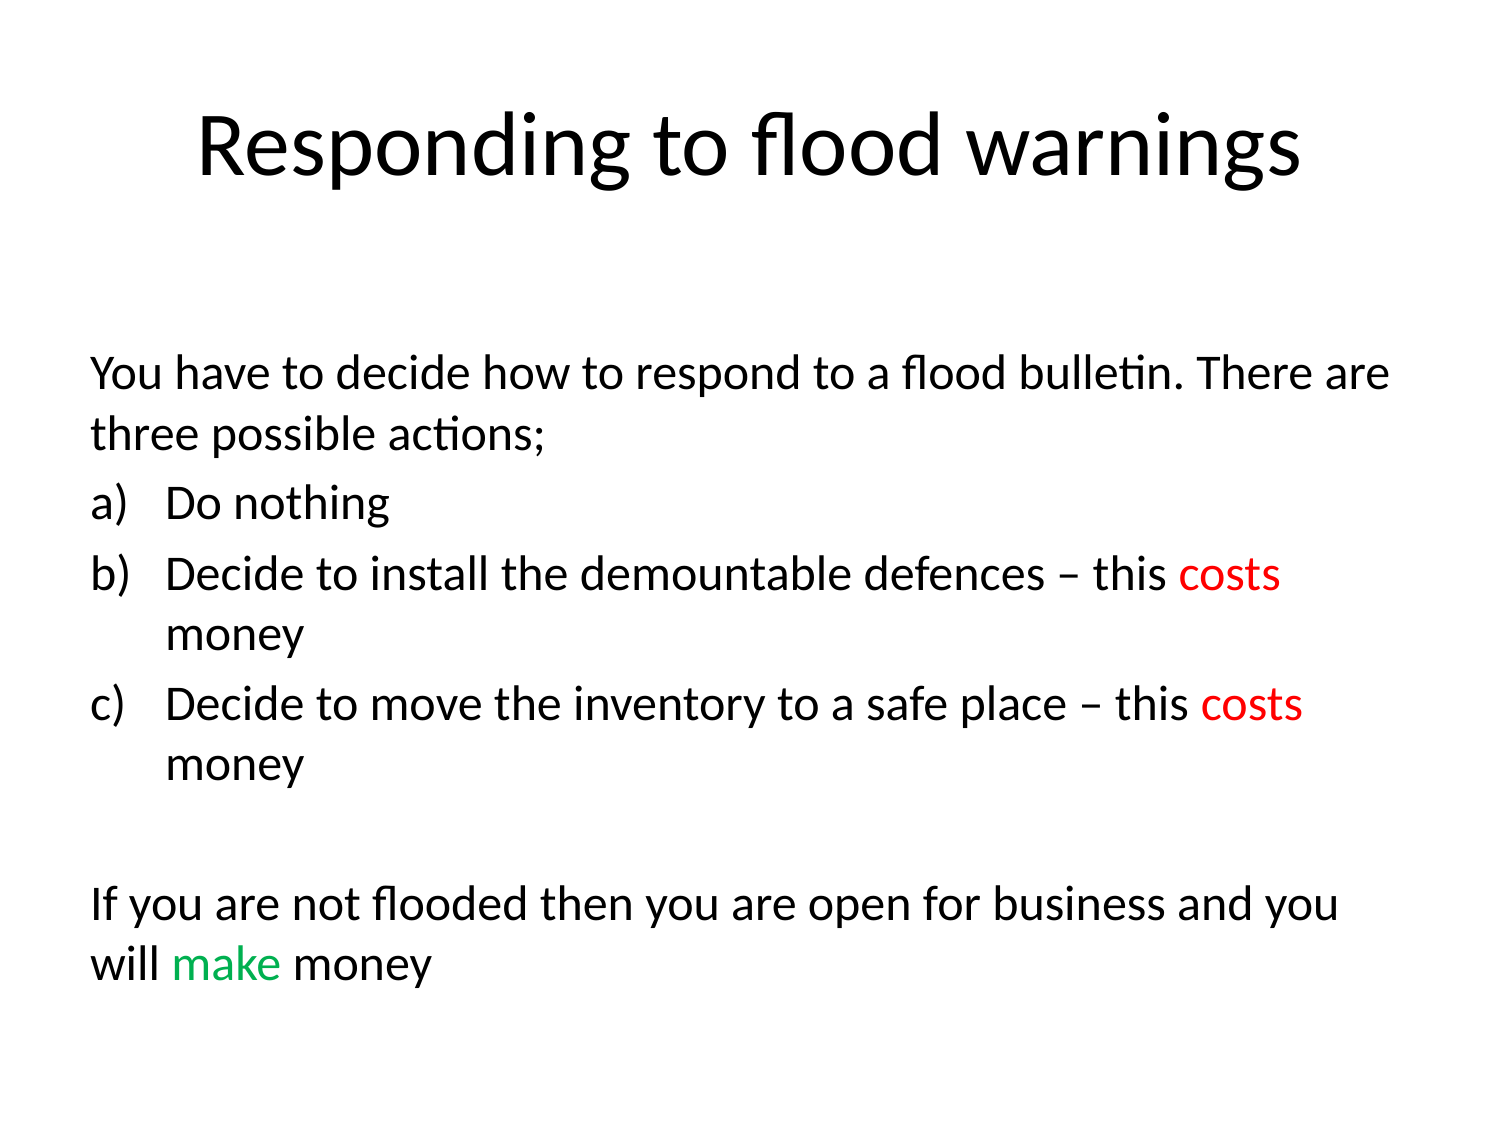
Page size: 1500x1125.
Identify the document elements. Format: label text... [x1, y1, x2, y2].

list You have to decide how to respond to a flood bulletin. There are three possible actions; Do nothing Decide to install the demountable defences – this costs money Decide to move the inventory to a safe place – this costs money If you are not flooded then you are open for business and you will make money [75, 262, 1425, 1005]
title Responding to flood warnings [75, 45, 1425, 233]
